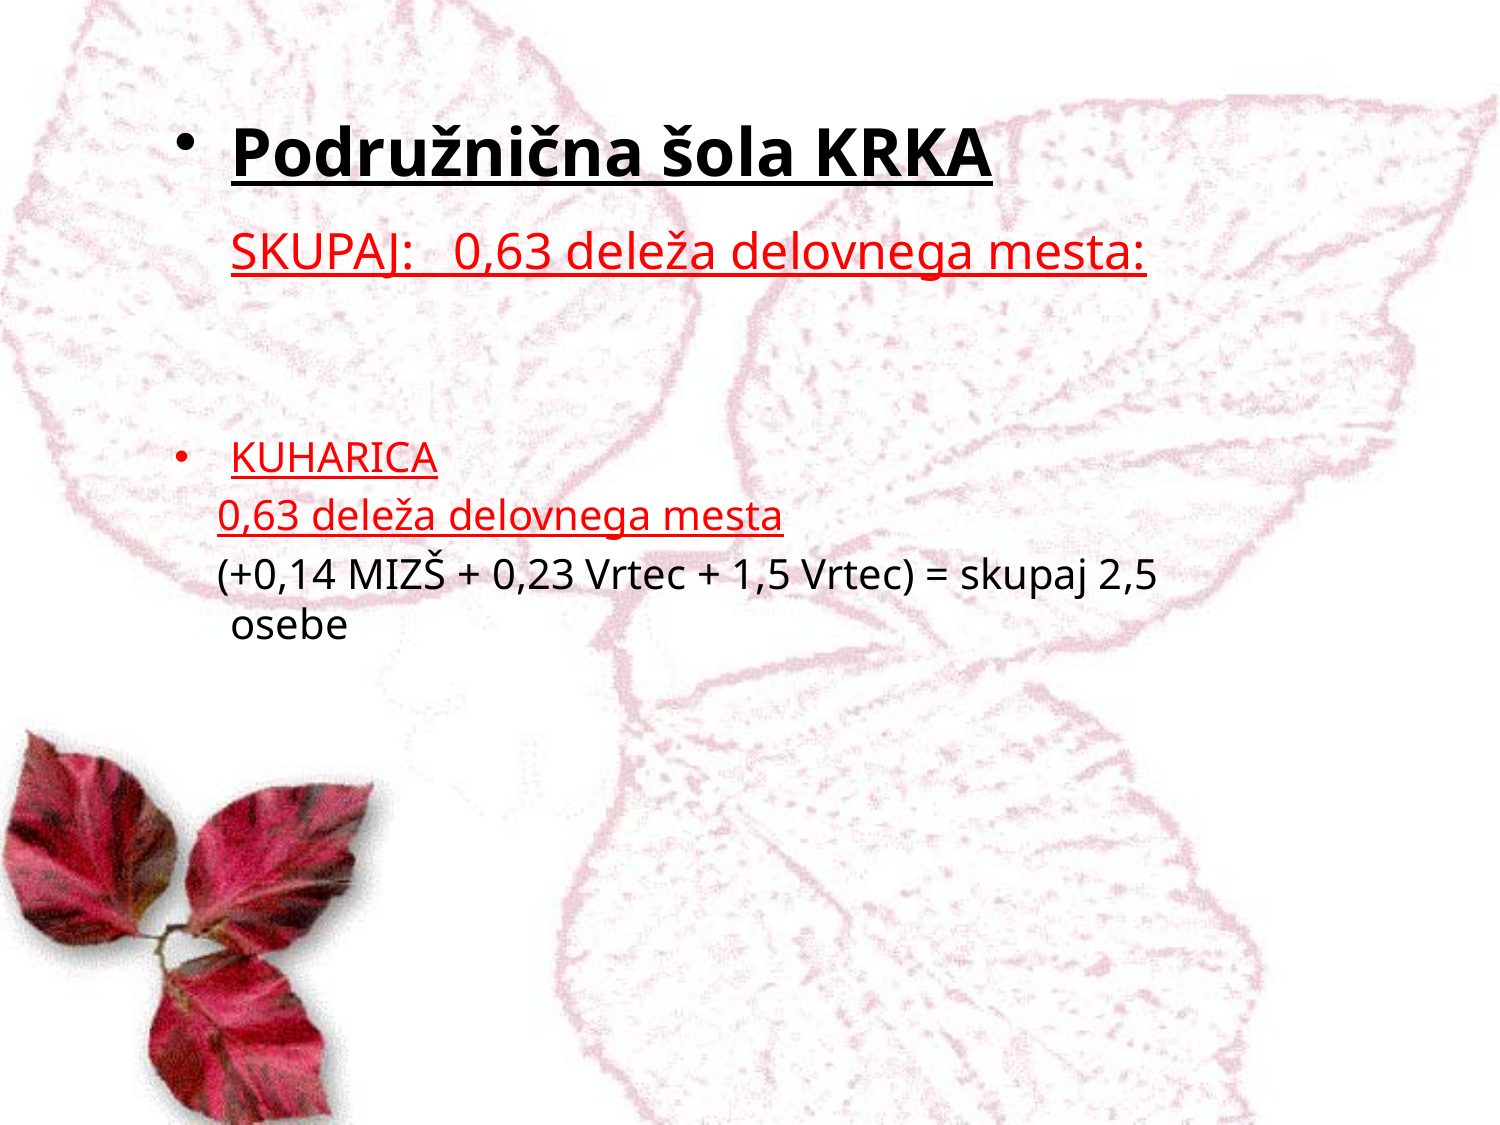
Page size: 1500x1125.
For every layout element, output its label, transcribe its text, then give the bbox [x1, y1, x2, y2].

picture [0, 0, 1500, 1125]
list Podružnična šola KRKA SKUPAJ: 0,63 deleža delovnega mesta: KUHARICA 0,63 deleža delovnega mesta (+0,14 MIZŠ + 0,23 Vrtec + 1,5 Vrtec) = skupaj 2,5 osebe [159, 101, 1276, 1001]
